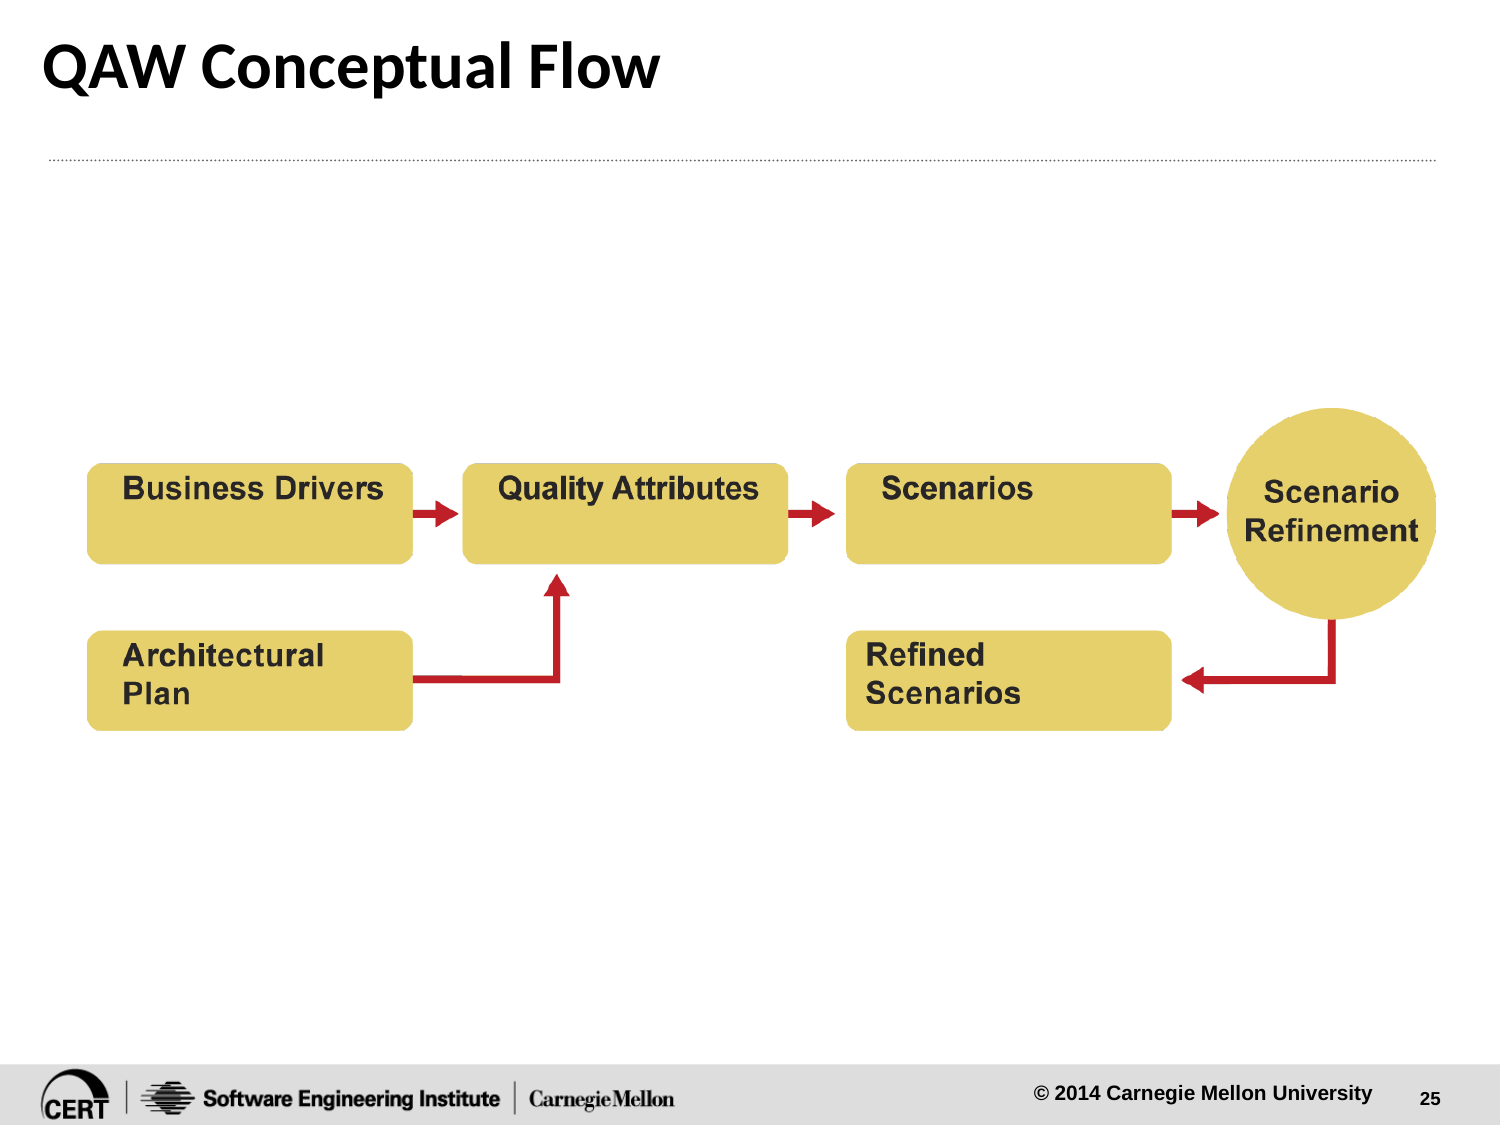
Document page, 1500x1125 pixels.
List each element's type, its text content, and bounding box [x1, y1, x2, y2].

picture [87, 408, 1436, 731]
title QAW Conceptual Flow [42, 37, 1434, 155]
picture [24, 1065, 688, 1125]
